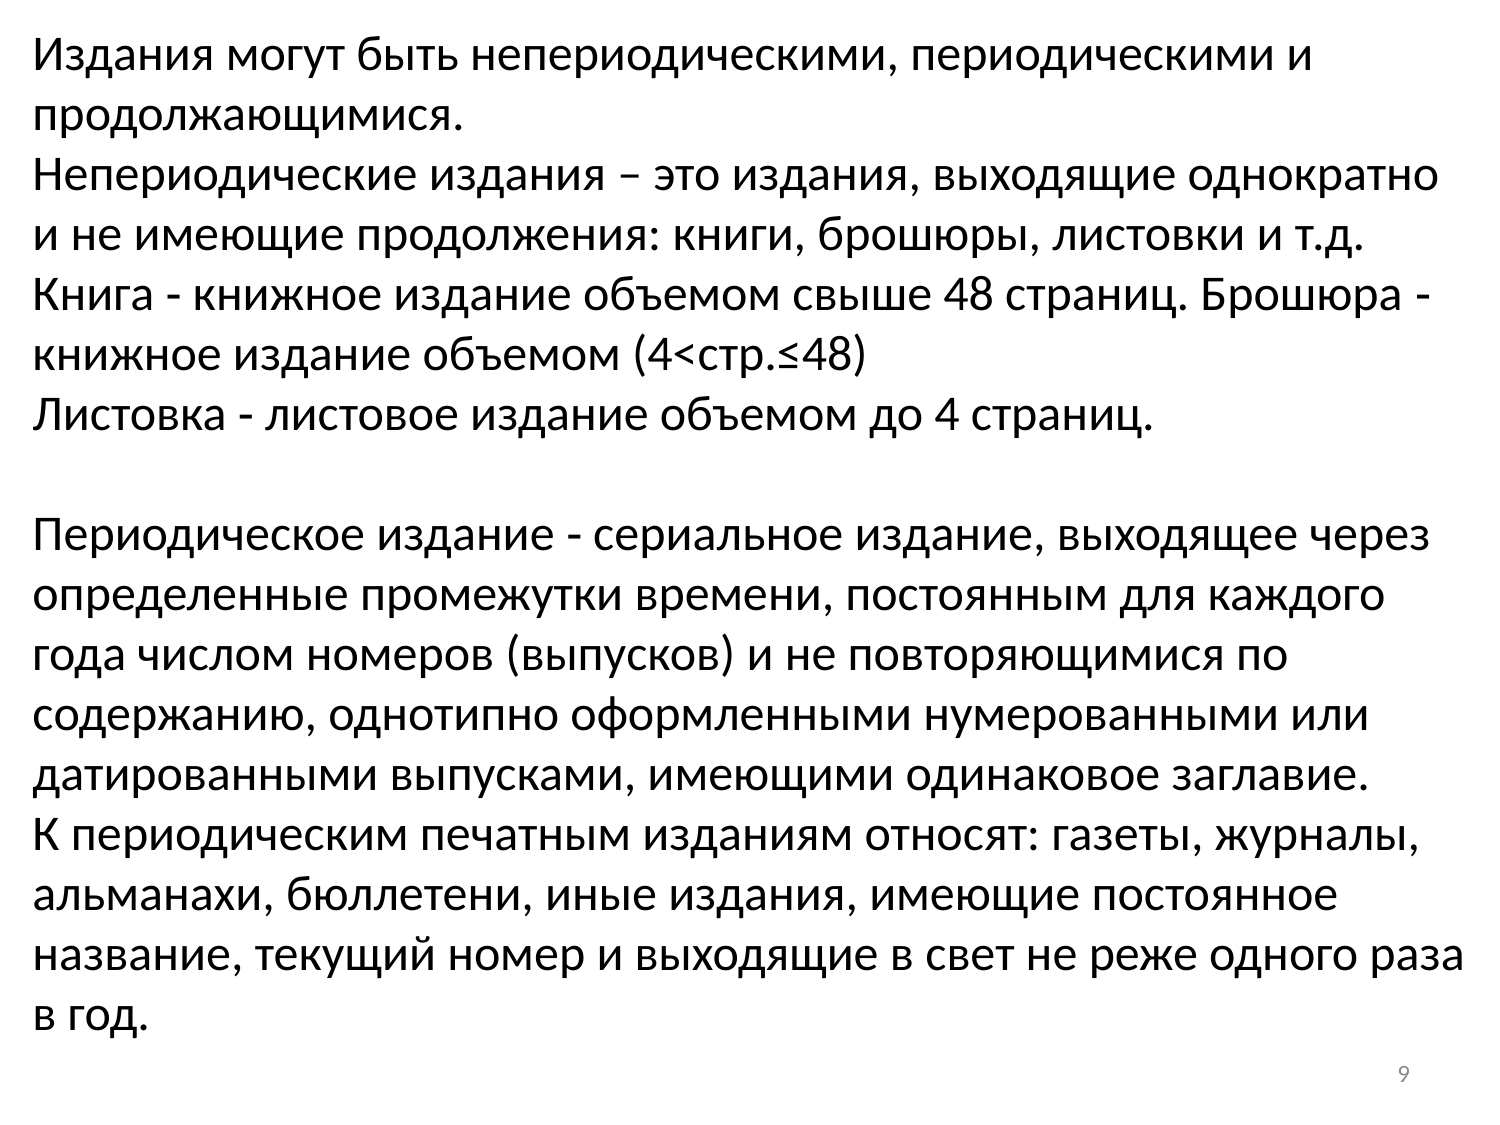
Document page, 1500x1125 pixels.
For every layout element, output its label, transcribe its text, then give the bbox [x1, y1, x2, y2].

text_box Издания могут быть непериодическими, периодическими и продолжающимися. Непериодические издания – это издания, выходящие однократно и не имеющие продолжения: книги, брошюры, листовки и т.д. Книга ‑ книжное издание объемом свыше 48 страниц. Брошюра ‑ книжное издание объемом (4<стр.≤48) Листовка ‑ листовое издание объемом до 4 страниц. Периодическое издание ‑ сериальное издание, выходящее через определенные промежутки времени, постоянным для каждого года числом номеров (выпусков) и не повторяющимися по содержанию, однотипно оформленными нумерованными или датированными выпусками, имеющими одинаковое заглавие. К периодическим печатным изданиям относят: газеты, журналы, альманахи, бюллетени, иные издания, имеющие постоянное название, текущий номер и выходящие в свет не реже одного раза в год. [17, 13, 1483, 1049]
slide_number 9 [1074, 1049, 1425, 1103]
